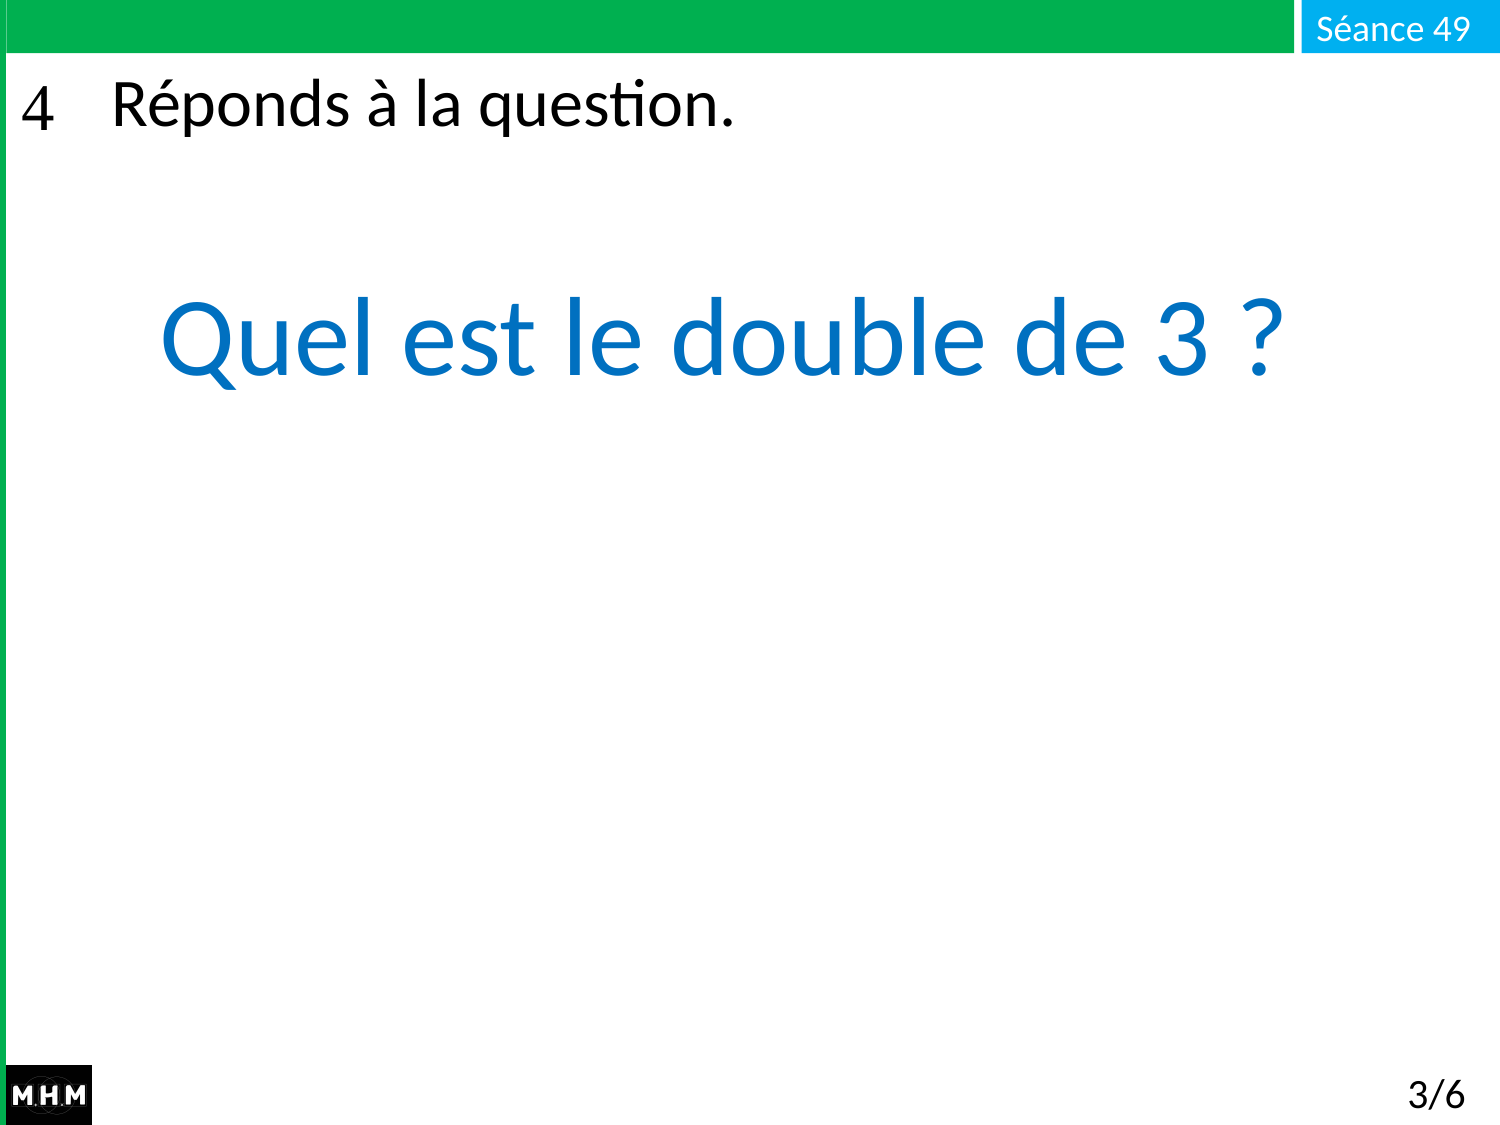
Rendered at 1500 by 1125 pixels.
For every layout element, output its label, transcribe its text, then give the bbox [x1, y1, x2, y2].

picture [6, 1065, 92, 1125]
list 3/6 [1373, 1064, 1500, 1125]
title Réponds à la question. [96, 60, 1391, 150]
text_box Quel est le double de 3 ? [144, 255, 1391, 405]
